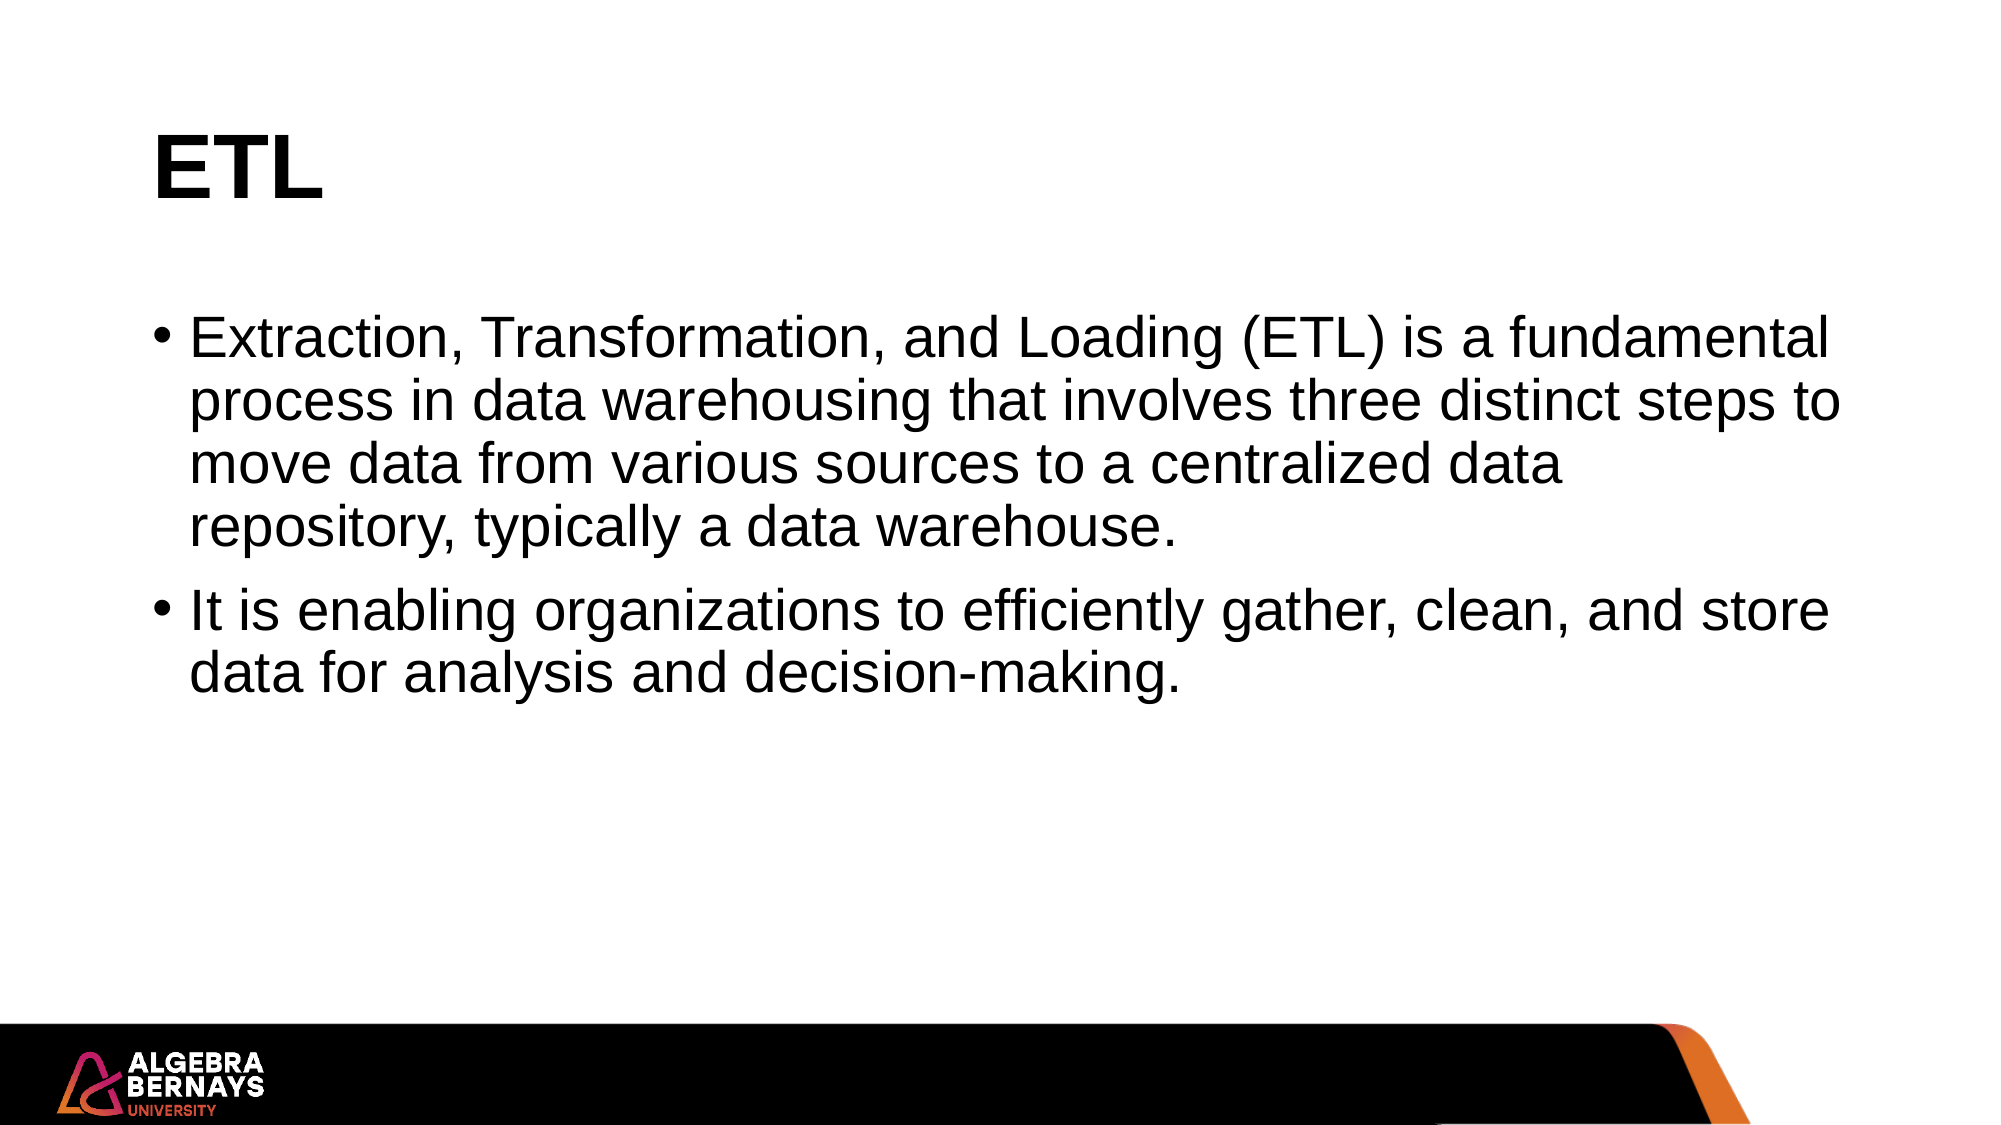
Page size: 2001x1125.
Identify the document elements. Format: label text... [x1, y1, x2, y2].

title ETL [137, 59, 1863, 278]
picture [0, 1023, 1958, 1125]
list Extraction, Transformation, and Loading (ETL) is a fundamental process in data warehousing that involves three distinct steps to move data from various sources to a centralized data repository, typically a data warehouse. It is enabling organizations to efficiently gather, clean, and store data for analysis and decision-making. [137, 299, 1863, 1014]
